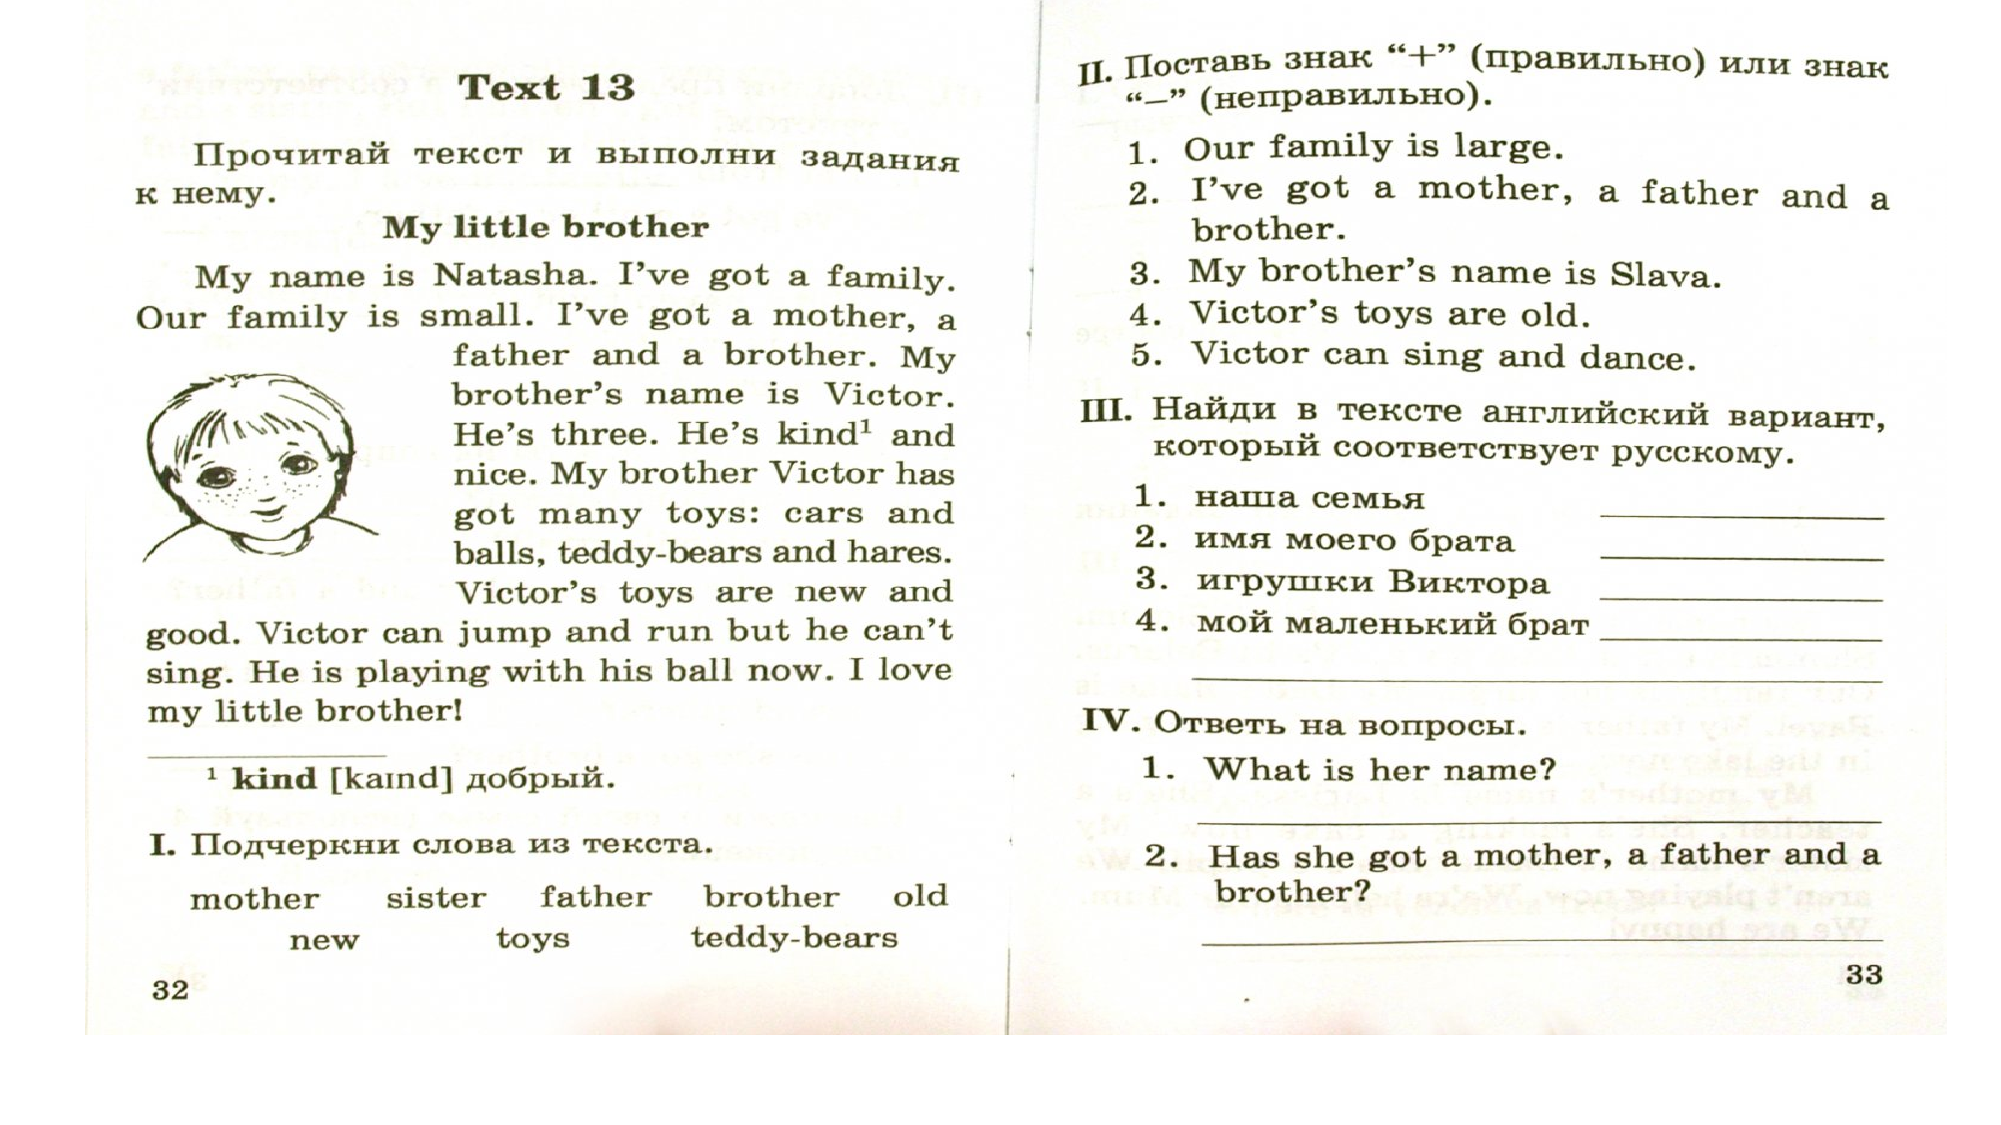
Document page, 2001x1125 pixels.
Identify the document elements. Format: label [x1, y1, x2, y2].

picture [85, 0, 1947, 1035]
